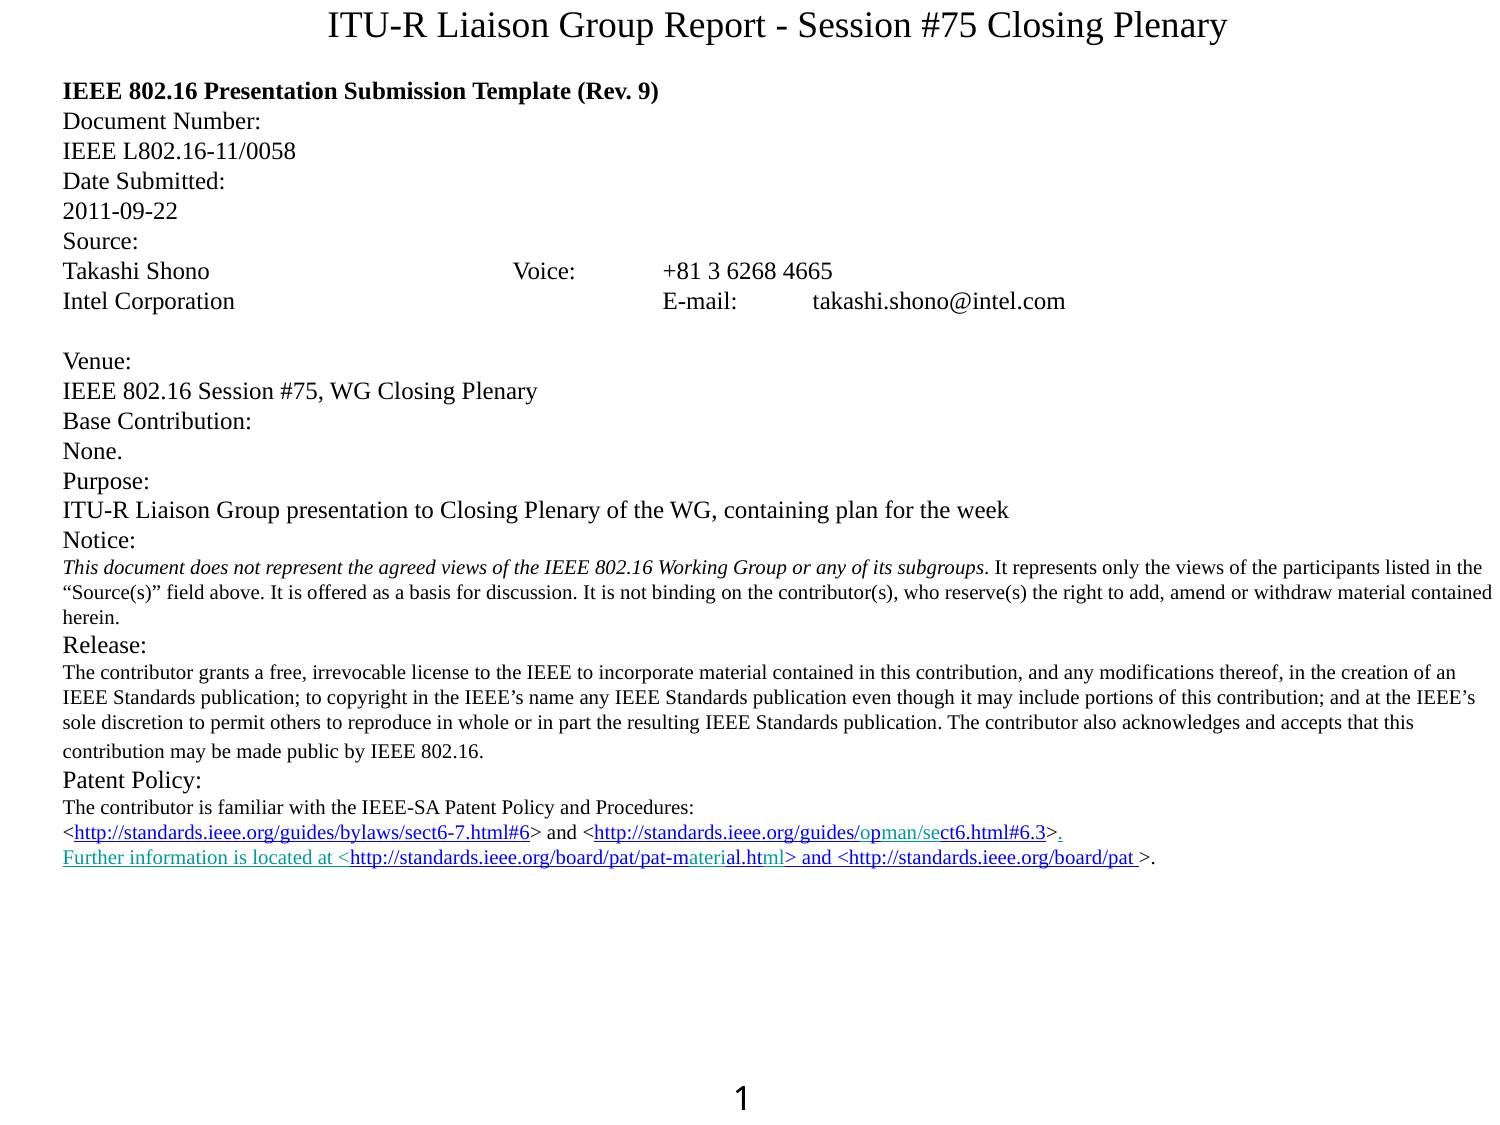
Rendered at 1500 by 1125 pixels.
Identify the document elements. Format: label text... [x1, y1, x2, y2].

text_box ITU-R Liaison Group Report - Session #75 Closing Plenary IEEE 802.16 Presentation Submission Template (Rev. 9) Document Number: IEEE L802.16-11/0058 Date Submitted: 2011-09-22 Source: Takashi Shono Voice: +81 3 6268 4665 Intel Corporation E-mail: takashi.shono@intel.com Venue: IEEE 802.16 Session #75, WG Closing Plenary Base Contribution: None. Purpose: ITU-R Liaison Group presentation to Closing Plenary of the WG, containing plan for the week Notice: This document does not represent the agreed views of the IEEE 802.16 Working Group or any of its subgroups. It represents only the views of the participants listed in the “Source(s)” field above. It is offered as a basis for discussion. It is not binding on the contributor(s), who reserve(s) the right to add, amend or withdraw material contained herein. Release: The contributor grants a free, irrevocable license to the IEEE to incorporate material contained in this contribution, and any modifications thereof, in the creation of an IEEE Standards publication; to copyright in the IEEE’s name any IEEE Standards publication even though it may include portions of this contribution; and at the IEEE’s sole discretion to permit others to reproduce in whole or in part the resulting IEEE Standards publication. The contributor also acknowledges and accepts that this contribution may be made public by IEEE 802.16. Patent Policy: The contributor is familiar with the IEEE-SA Patent Policy and Procedures: <http://standards.ieee.org/guides/bylaws/sect6-7.html#6> and <http://standards.ieee.org/guides/opman/sect6.html#6.3>. Further information is located at <http://standards.ieee.org/board/pat/pat-material.html> and <http://standards.ieee.org/board/pat >. [0, 0, 1500, 888]
